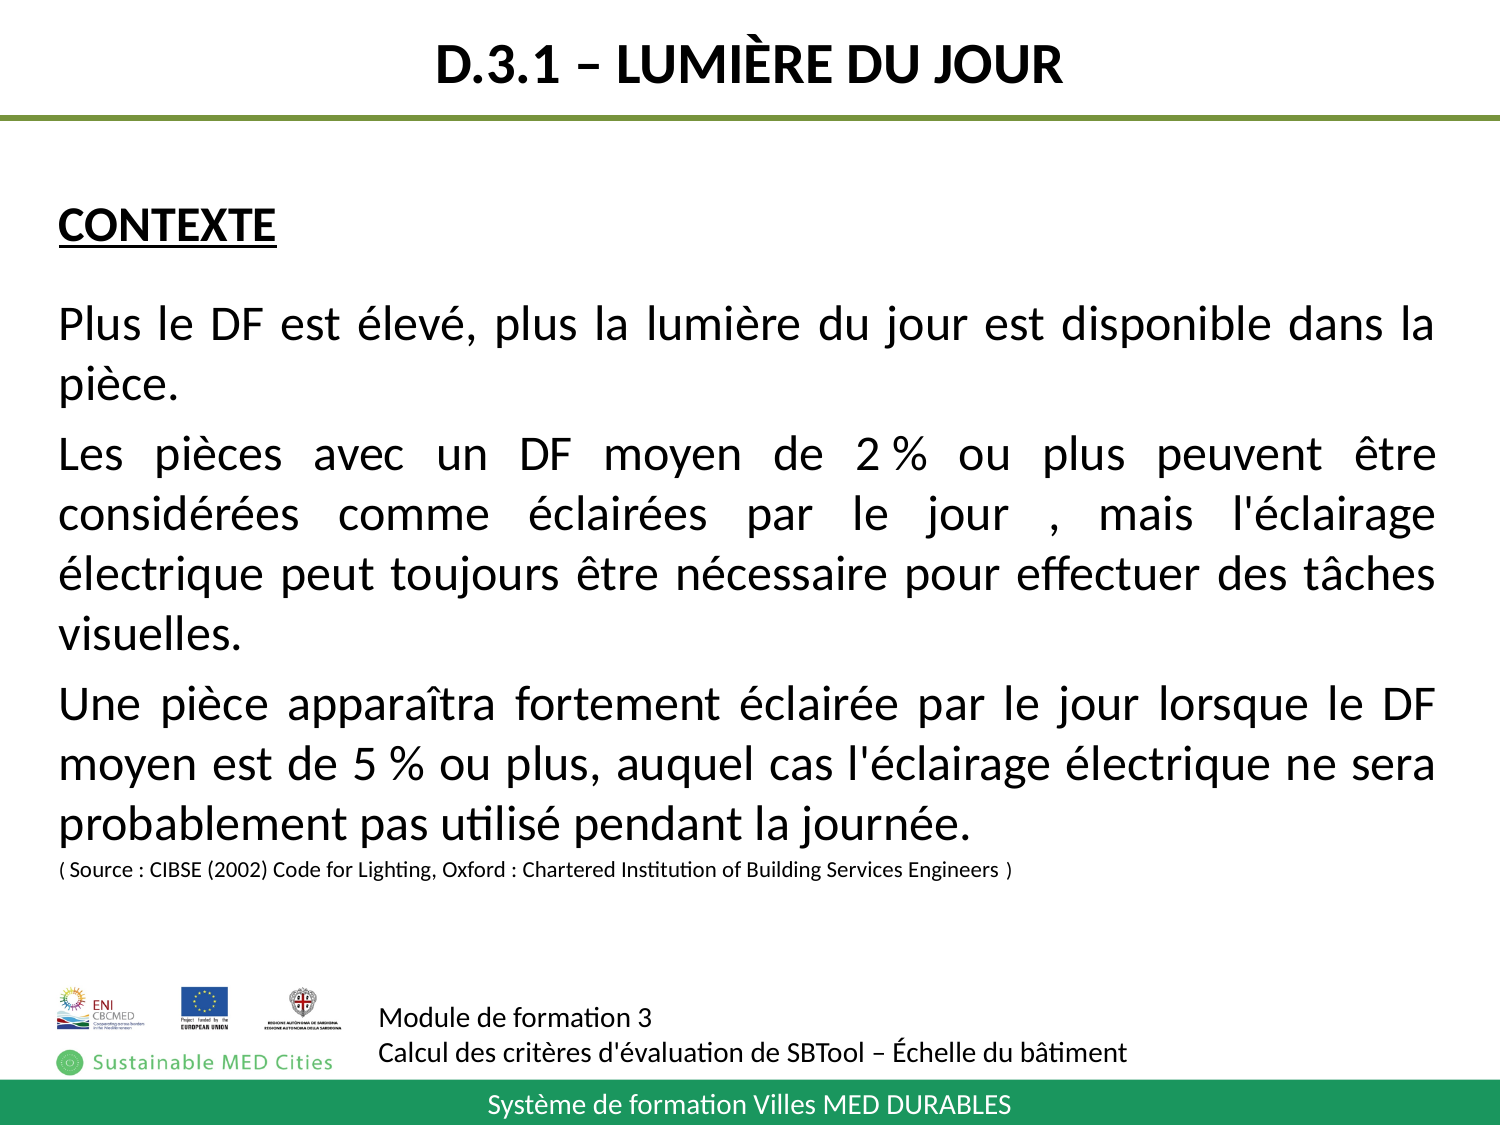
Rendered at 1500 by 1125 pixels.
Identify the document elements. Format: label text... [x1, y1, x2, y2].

text_box CONTEXTE Plus le DF est élevé, plus la lumière du jour est disponible dans la pièce. Les pièces avec un DF moyen de 2 % ou plus peuvent être considérées comme éclairées par le jour , mais l'éclairage électrique peut toujours être nécessaire pour effectuer des tâches visuelles. Une pièce apparaîtra fortement éclairée par le jour lorsque le DF moyen est de 5 % ou plus, auquel cas l'éclairage électrique ne sera probablement pas utilisé pendant la journée. ( Source : CIBSE (2002) Code for Lighting, Oxford : Chartered Institution of Building Services Engineers ) [43, 184, 1452, 944]
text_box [0, 972, 1500, 1125]
title D.3.1 – LUMIÈRE DU JOUR [0, 0, 1500, 121]
